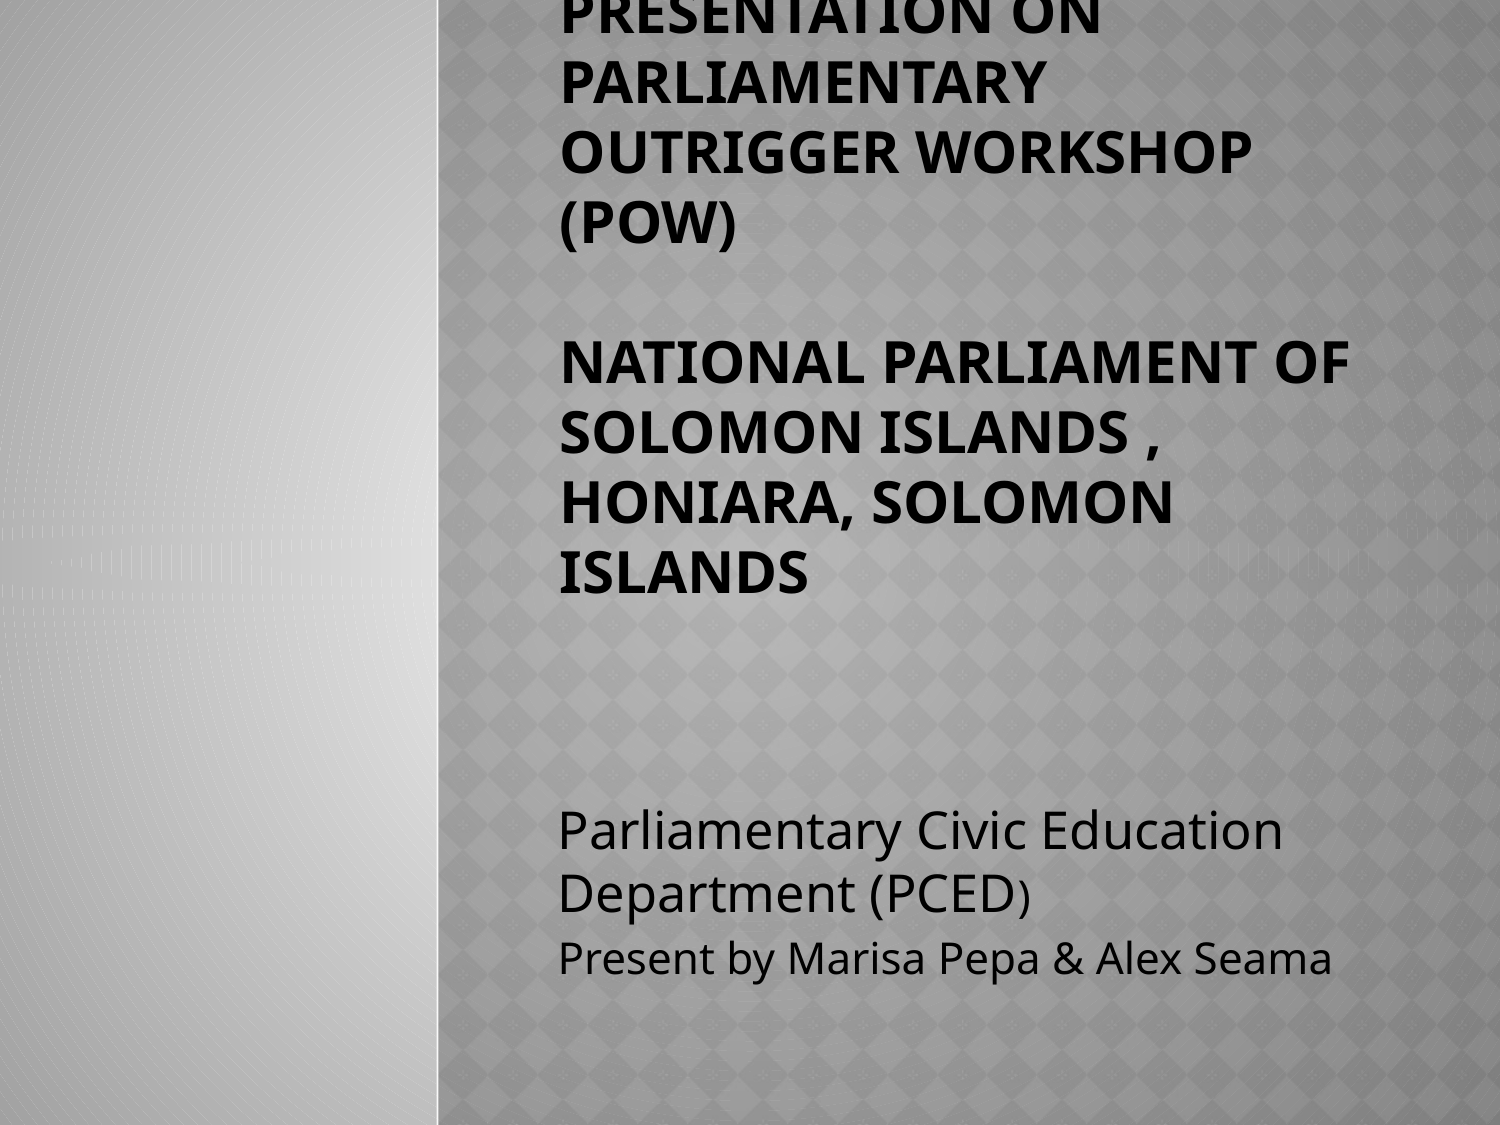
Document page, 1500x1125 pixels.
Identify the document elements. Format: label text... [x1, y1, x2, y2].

title PRESENTATION ON Parliamentary outrigger workshop (POW) National Parliament of Solomon islands , Honiara, Solomon Islands [552, 87, 1390, 674]
subtitle Parliamentary Civic Education Department (PCED) Present by Marisa Pepa & Alex Seama [550, 674, 1390, 988]
